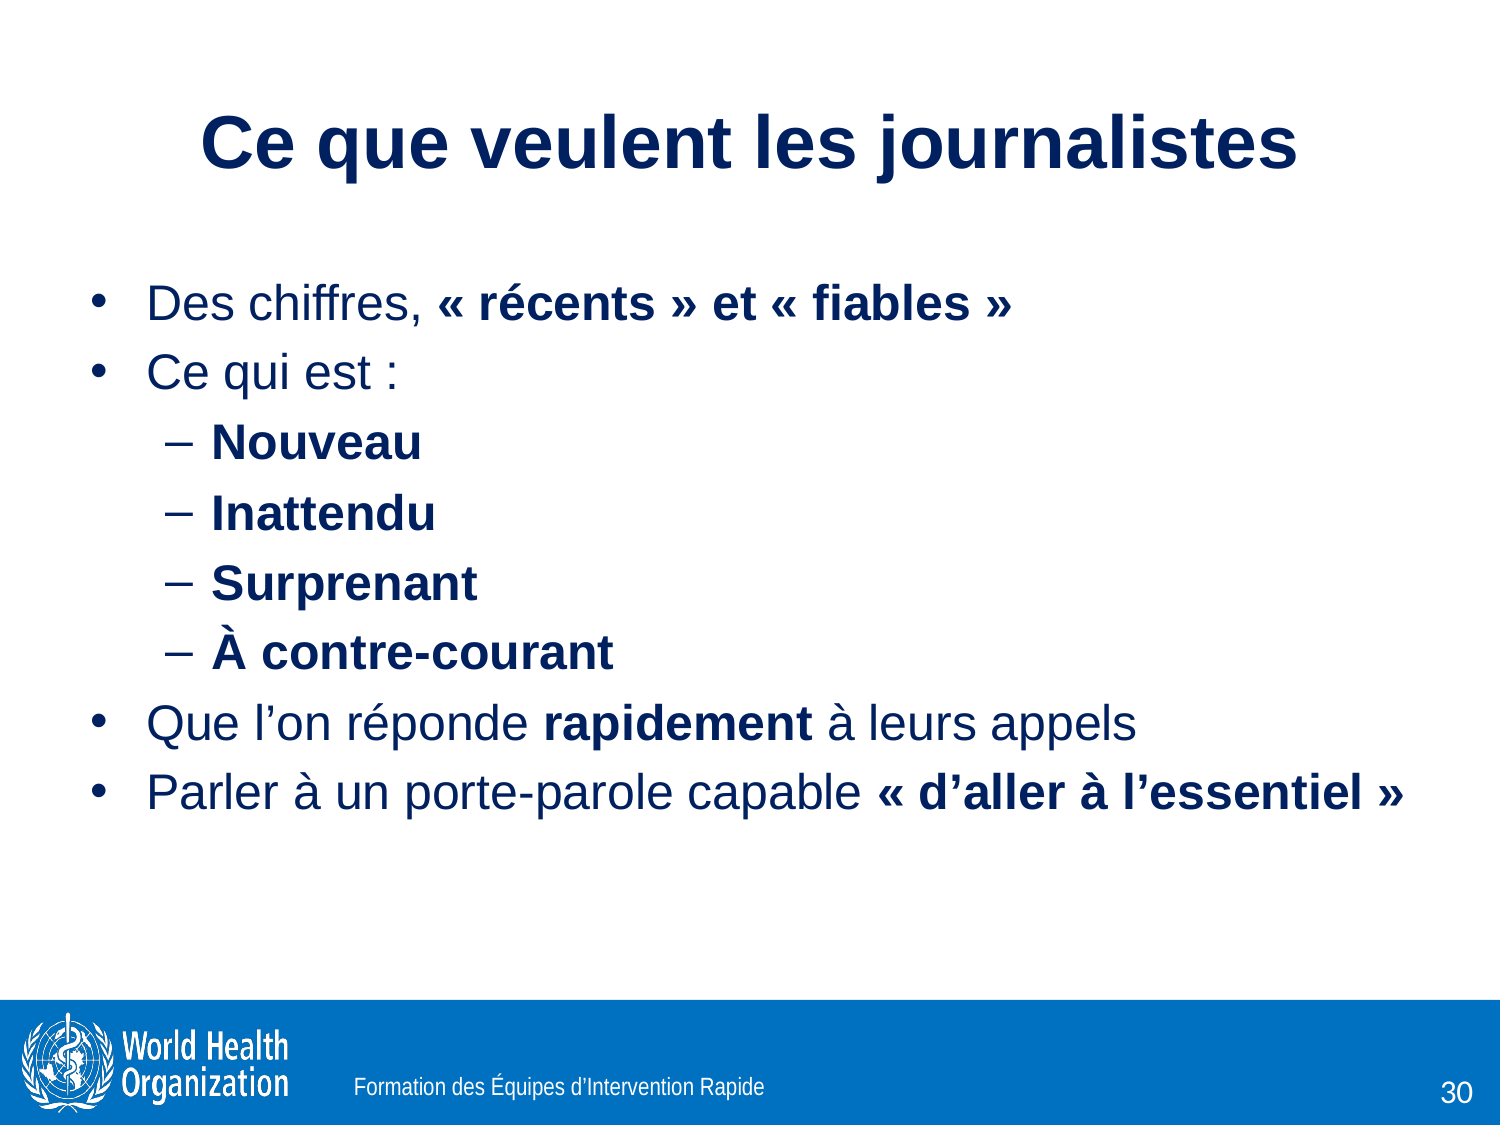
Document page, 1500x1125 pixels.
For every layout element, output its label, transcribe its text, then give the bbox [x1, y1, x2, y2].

title Ce que veulent les journalistes [75, 45, 1425, 233]
picture [21, 1012, 288, 1113]
list Des chiffres, « récents » et « fiables » Ce qui est : Nouveau Inattendu Surprenant À contre-courant Que l’on réponde rapidement à leurs appels Parler à un porte-parole capable « d’aller à l’essentiel » [75, 262, 1425, 1005]
